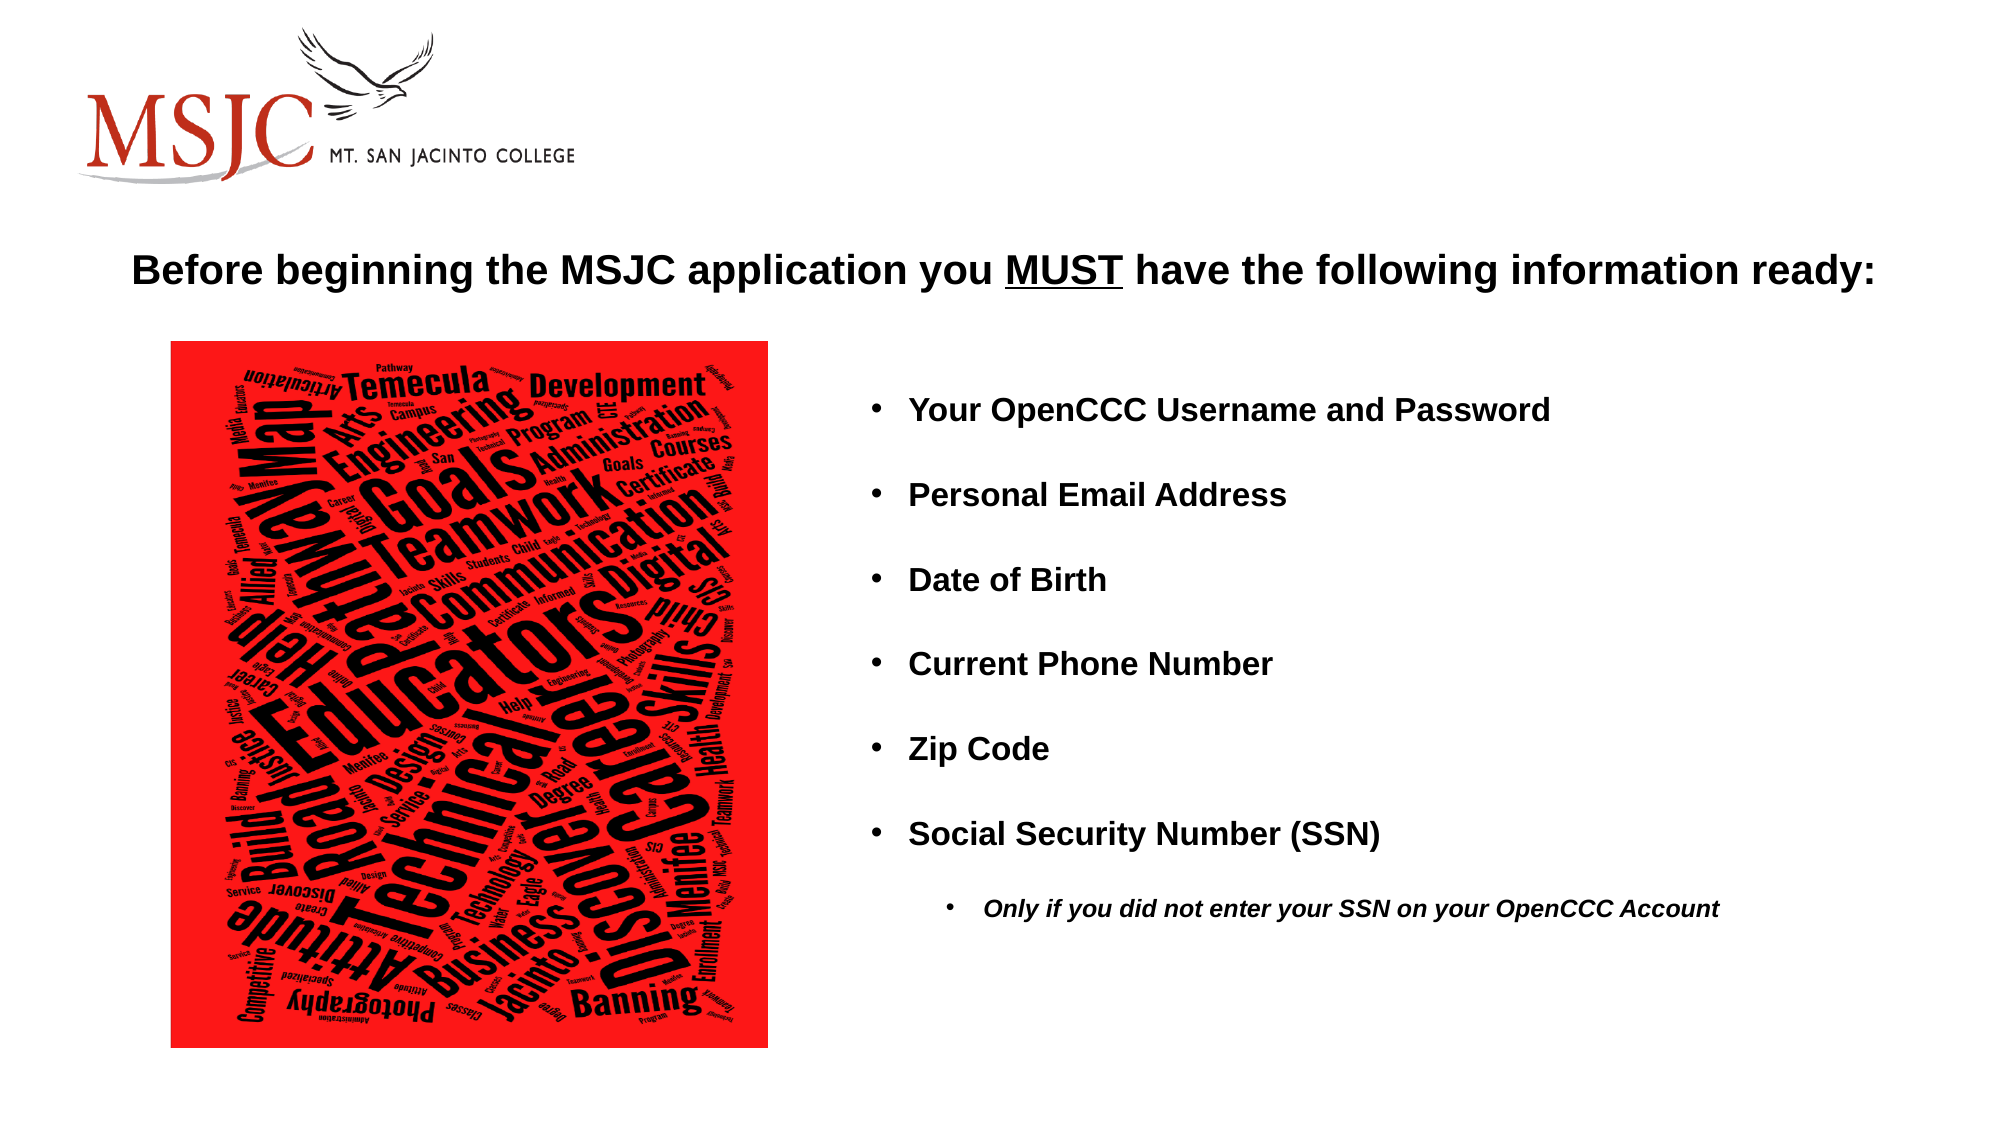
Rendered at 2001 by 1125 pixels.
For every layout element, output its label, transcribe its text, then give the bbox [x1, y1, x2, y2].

picture [77, 27, 576, 184]
list Before beginning the MSJC application you MUST have the following information ready: [62, 233, 1946, 302]
list Your OpenCCC Username and Password Personal Email Address Date of Birth Current Phone Number Zip Code Social Security Number (SSN) Only if you did not enter your SSN on your OpenCCC Account [855, 360, 1857, 1082]
picture [115, 341, 823, 1048]
